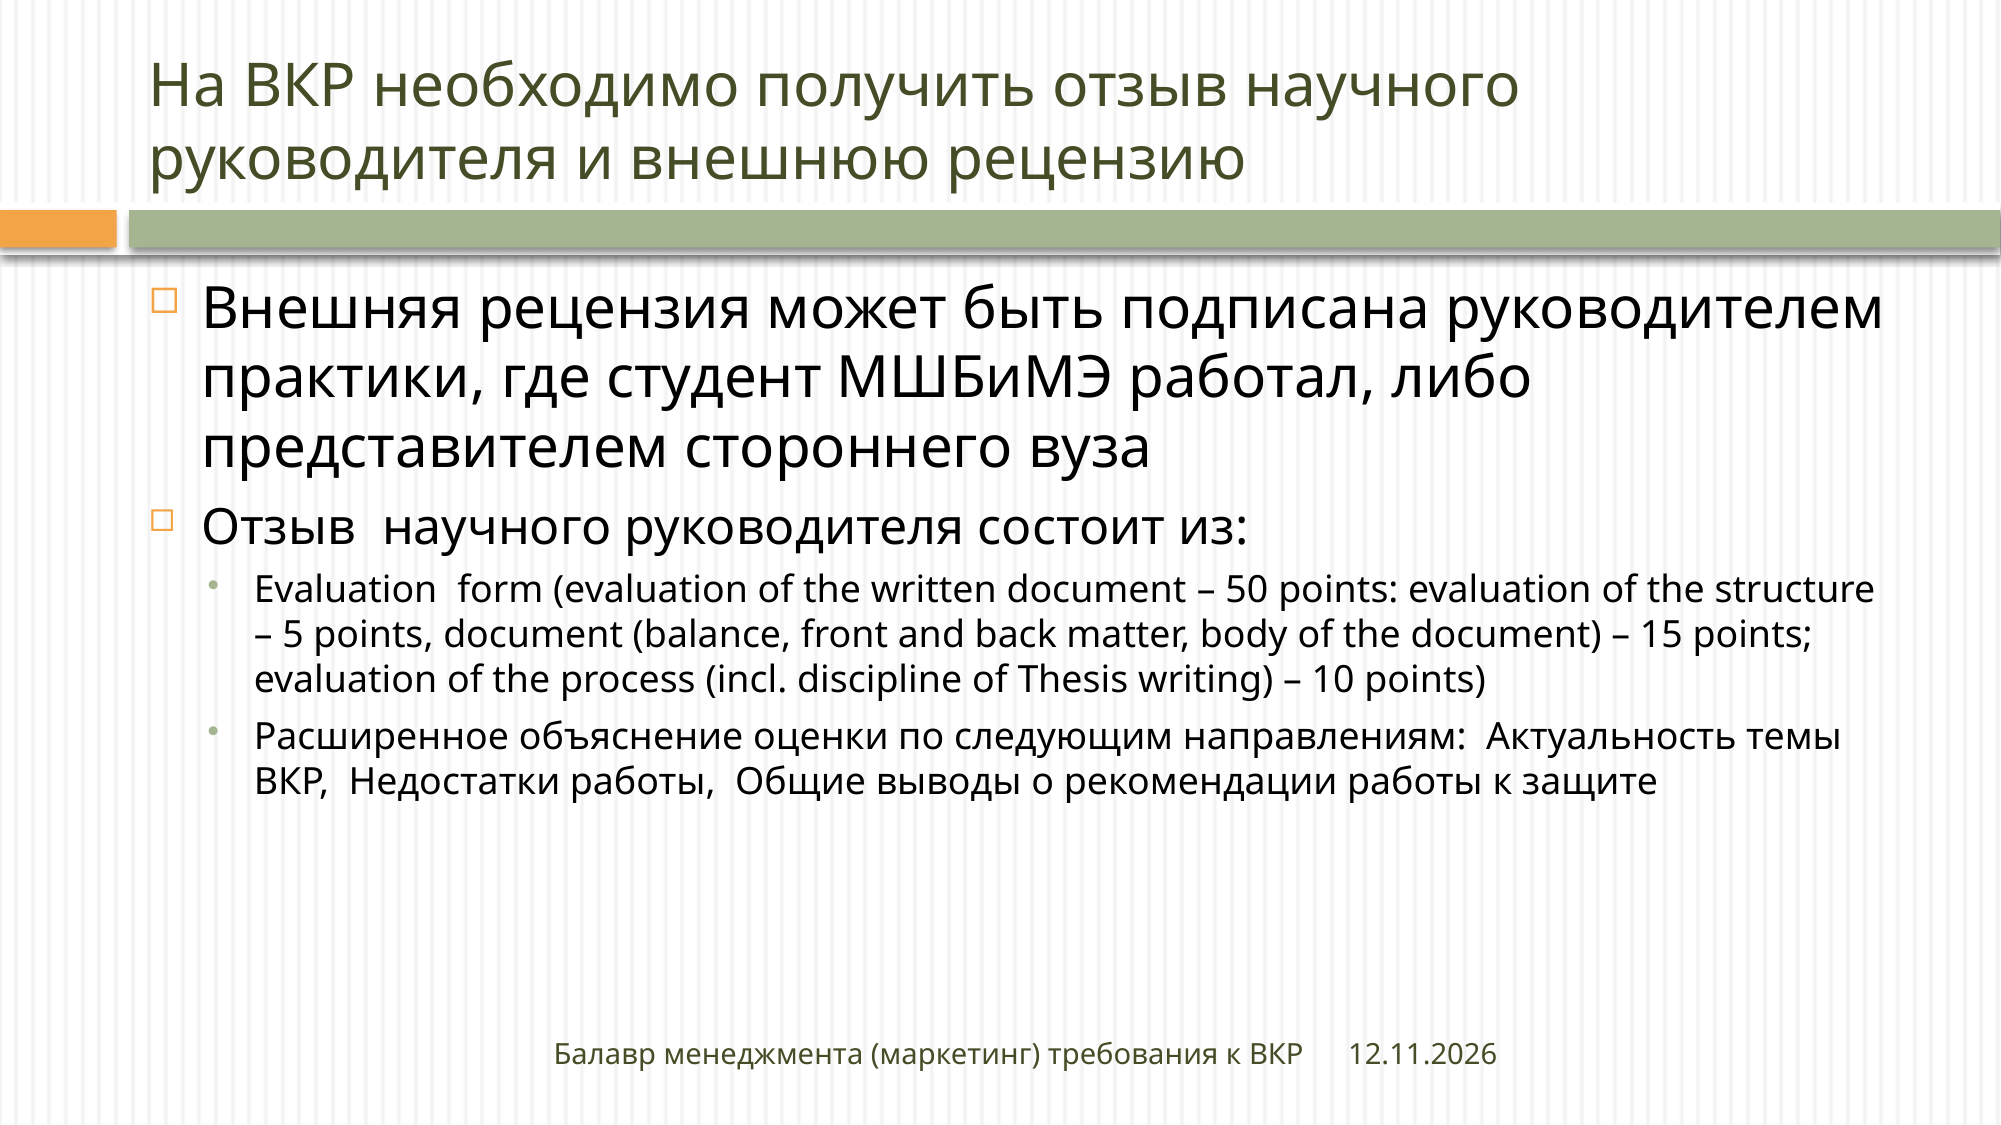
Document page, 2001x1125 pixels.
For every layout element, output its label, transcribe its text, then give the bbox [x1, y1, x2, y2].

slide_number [1333, 1025, 1917, 1085]
title На ВКР необходимо получить отзыв научного руководителя и внешнюю рецензию [133, 37, 1918, 200]
footer Балавр менеджмента (маркетинг) требования к ВКР [133, 1024, 1319, 1085]
list Внешняя рецензия может быть подписана руководителем практики, где студент МШБиМЭ работал, либо представителем стороннего вуза Отзыв научного руководителя состоит из: Evaluation form (evaluation of the written document – 50 points: evaluation of the structure – 5 points, document (balance, front and back matter, body of the document) – 15 points; evaluation of the process (incl. discipline of Thesis writing) – 10 points) Расширенное объяснение оценки по следующим направлениям: Актуальность темы ВКР, Недостатки работы, Общие выводы о рекомендации работы к защите [133, 262, 1918, 1000]
